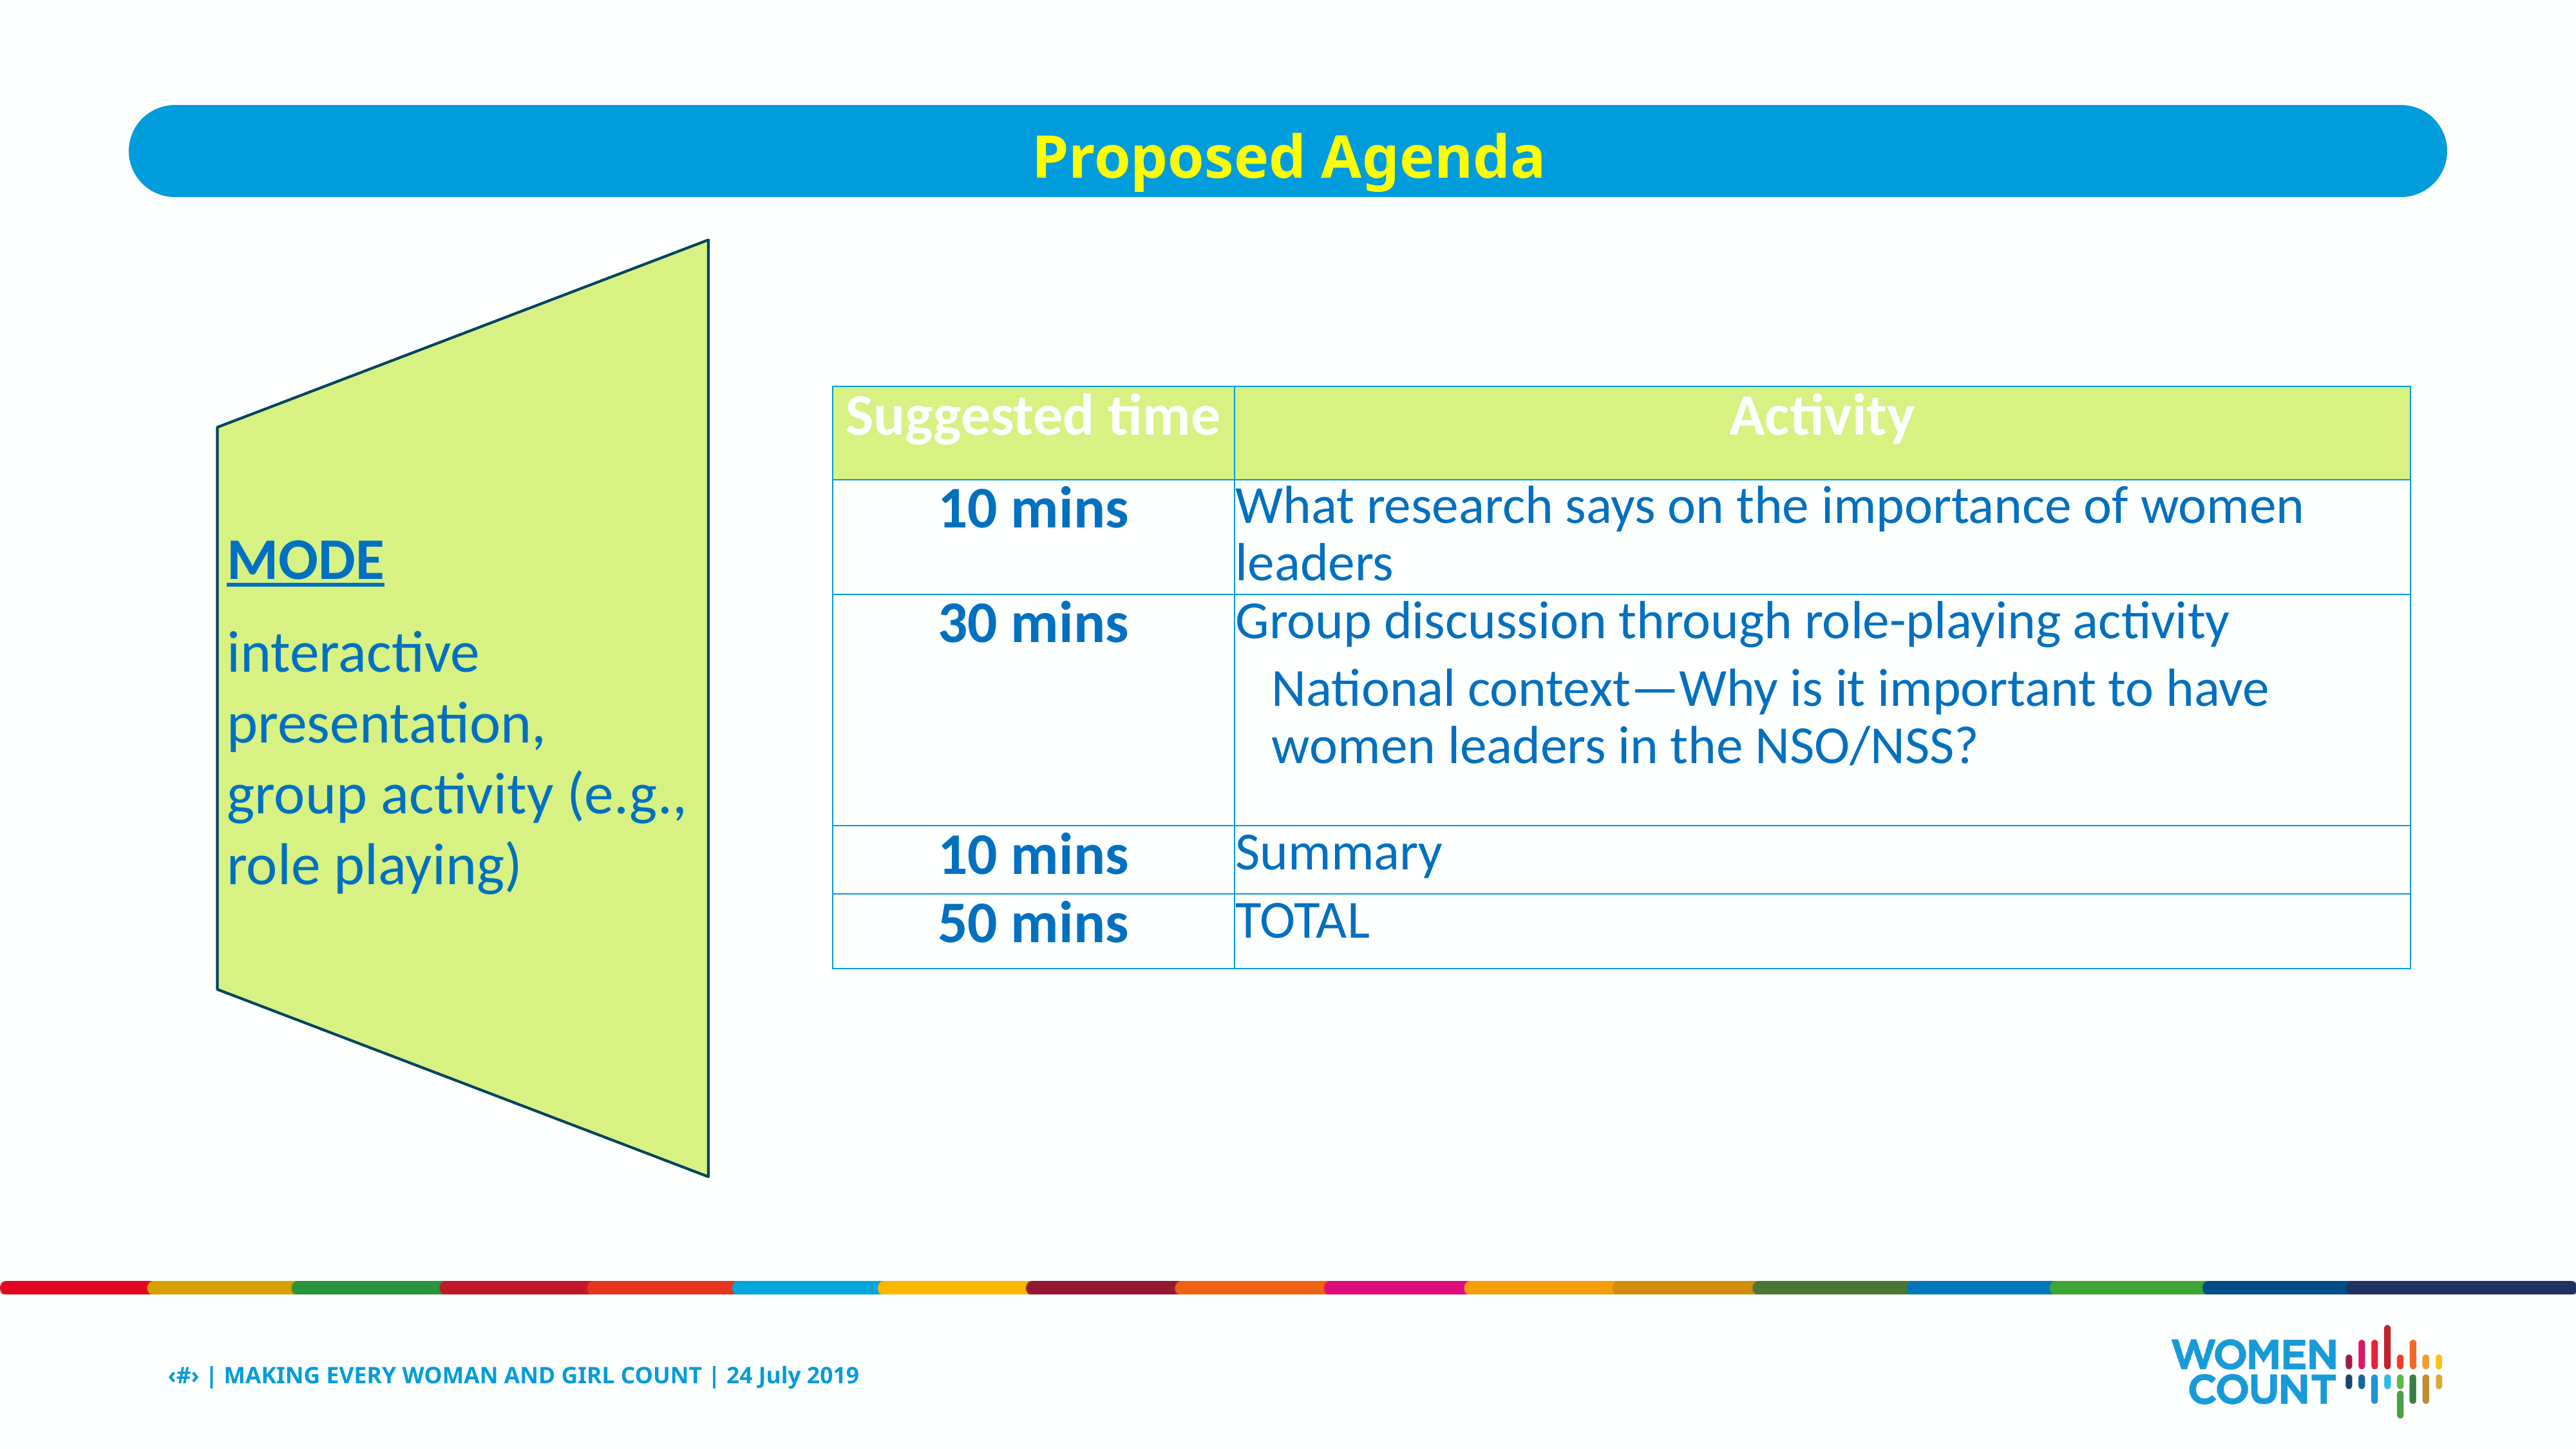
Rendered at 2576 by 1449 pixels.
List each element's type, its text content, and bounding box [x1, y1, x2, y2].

table_cell Group discussion through role-playing activity National context—Why is it important to have women leaders in the NSO/NSS? [1235, 595, 2410, 825]
table_cell 50 mins [833, 895, 1234, 968]
table_cell TOTAL [1235, 895, 2410, 968]
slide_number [167, 1360, 1542, 1388]
table_cell 10 mins [833, 480, 1234, 594]
list Proposed Agenda [167, 119, 2411, 191]
table_cell What research says on the importance of women leaders [1235, 480, 2410, 594]
table_cell 30 mins [833, 595, 1234, 825]
table_header Activity [1235, 387, 2410, 479]
table_cell 10 mins [833, 826, 1234, 893]
text_box MODE interactive presentation, group activity (e.g., role playing) [216, 238, 710, 1179]
table_header Suggested time [833, 387, 1234, 479]
table_cell Summary [1235, 826, 2410, 893]
